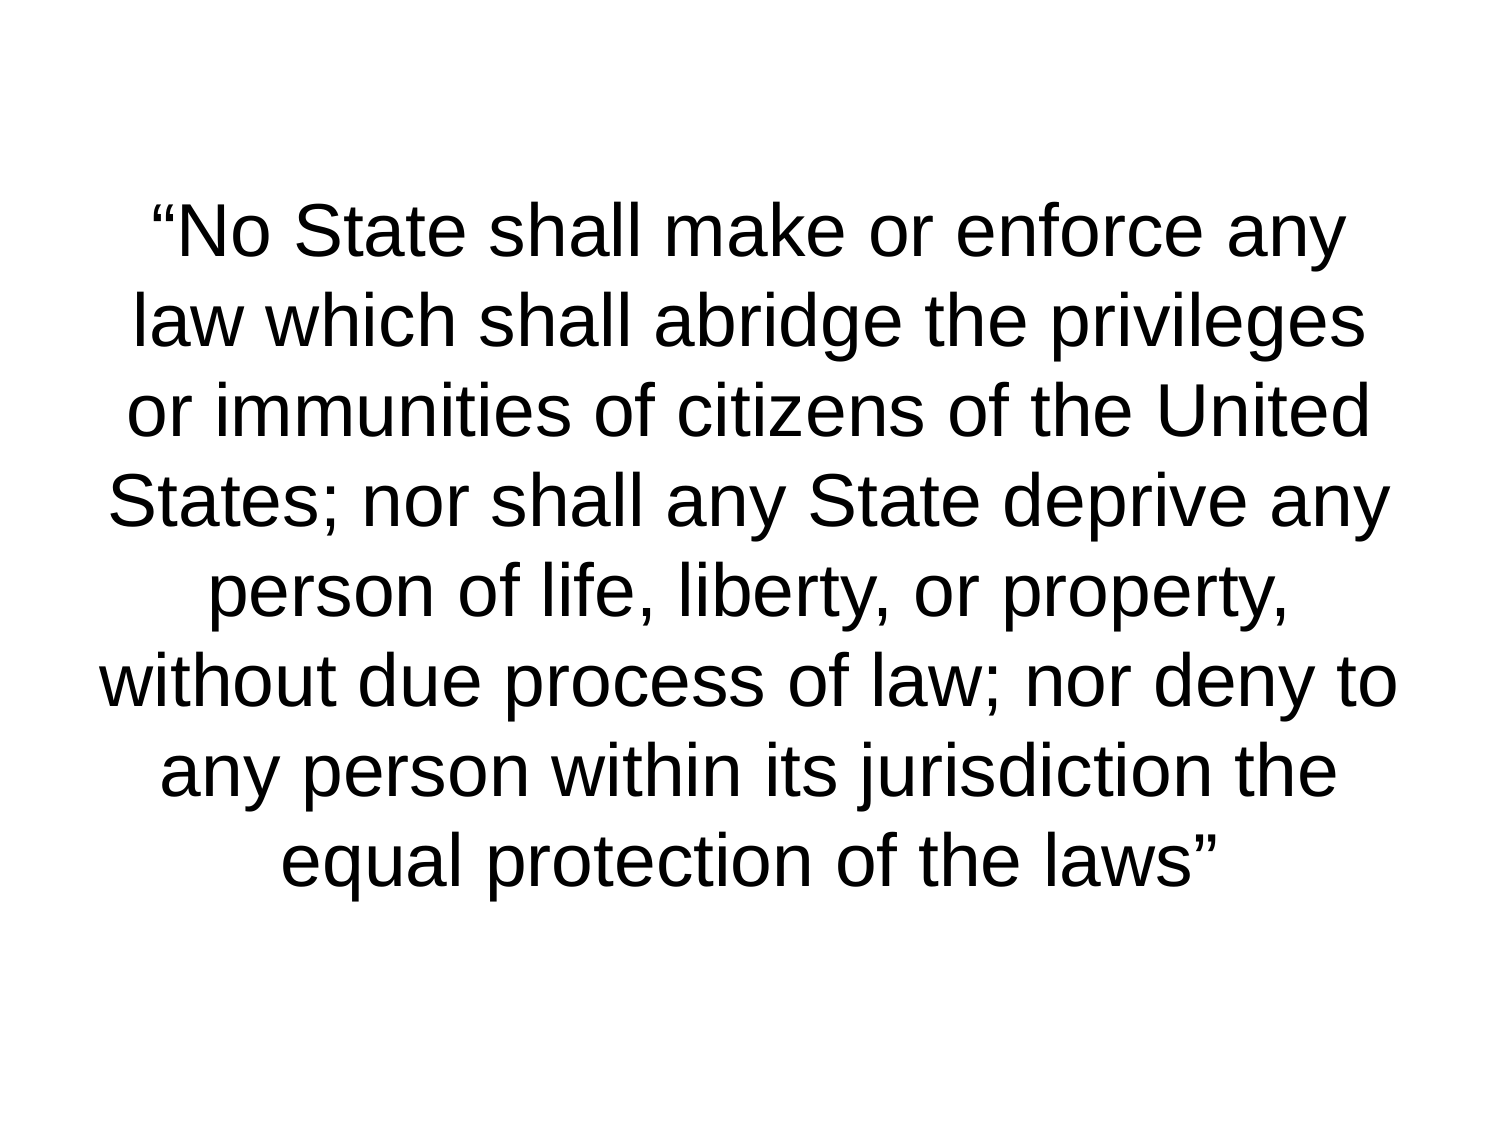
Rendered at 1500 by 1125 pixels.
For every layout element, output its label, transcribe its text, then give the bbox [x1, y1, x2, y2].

title “No State shall make or enforce any law which shall abridge the privileges or immunities of citizens of the United States; nor shall any State deprive any person of life, liberty, or property, without due process of law; nor deny to any person within its jurisdiction the equal protection of the laws” [74, 44, 1426, 1038]
